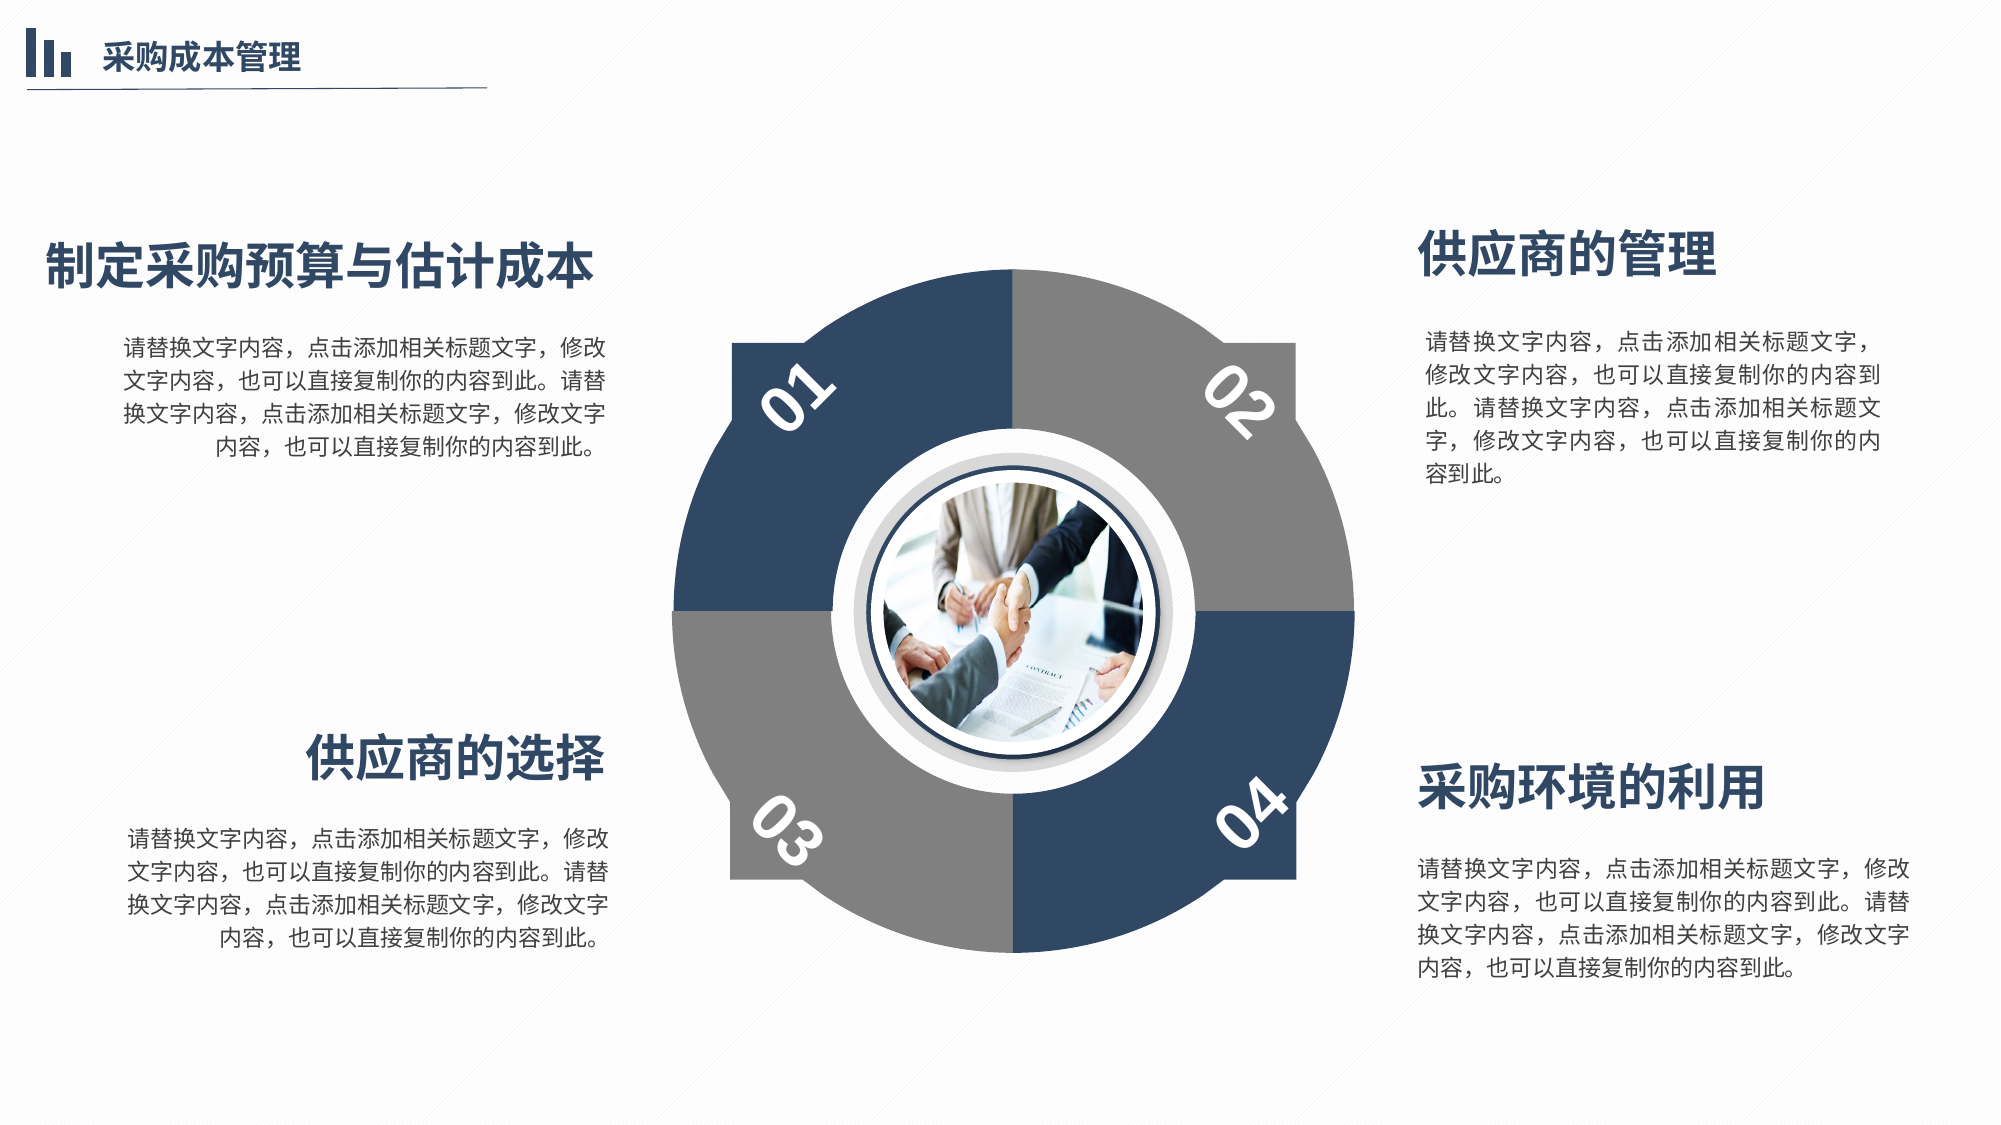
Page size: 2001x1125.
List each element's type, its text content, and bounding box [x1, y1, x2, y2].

text_box 请替换文字内容，点击添加相关标题文字，修改文字内容，也可以直接复制你的内容到此。请替换文字内容，点击添加相关标题文字，修改文字内容，也可以直接复制你的内容到此。 [1425, 321, 1882, 487]
text_box 供应商的选择 [183, 726, 612, 787]
text_box 请替换文字内容，点击添加相关标题文字，修改文字内容，也可以直接复制你的内容到此。请替换文字内容，点击添加相关标题文字，修改文字内容，也可以直接复制你的内容到此。 [1417, 849, 1912, 982]
text_box 请替换文字内容，点击添加相关标题文字，修改文字内容，也可以直接复制你的内容到此。请替换文字内容，点击添加相关标题文字，修改文字内容，也可以直接复制你的内容到此。 [118, 819, 611, 951]
text_box 供应商的管理 [1417, 222, 1830, 283]
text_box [26, 29, 488, 90]
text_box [859, 459, 1167, 766]
text_box 请替换文字内容，点击添加相关标题文字，修改文字内容，也可以直接复制你的内容到此。请替换文字内容，点击添加相关标题文字，修改文字内容，也可以直接复制你的内容到此。 [114, 328, 607, 461]
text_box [671, 269, 1355, 953]
text_box 采购环境的利用 [1417, 755, 1854, 816]
text_box 制定采购预算与估计成本 [45, 234, 612, 295]
